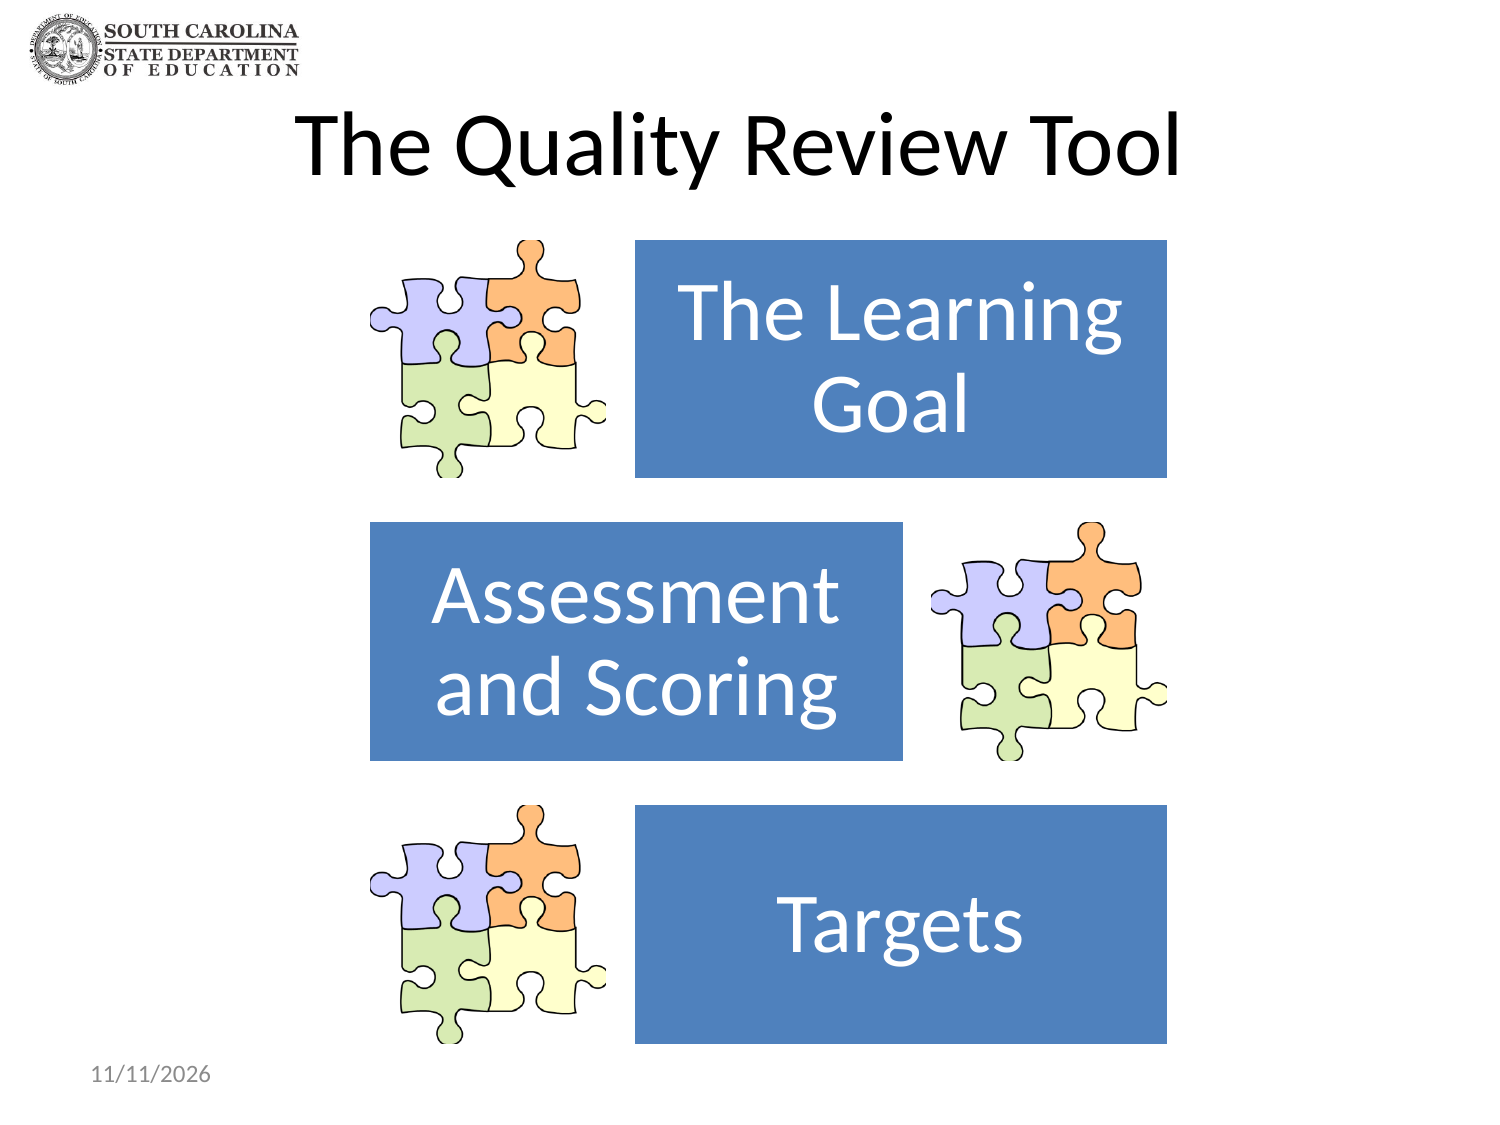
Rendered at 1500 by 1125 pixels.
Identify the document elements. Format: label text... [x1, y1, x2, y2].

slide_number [75, 1042, 425, 1103]
title The Quality Review Tool [75, 45, 1425, 233]
picture [24, 12, 313, 90]
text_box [199, 237, 1338, 1047]
